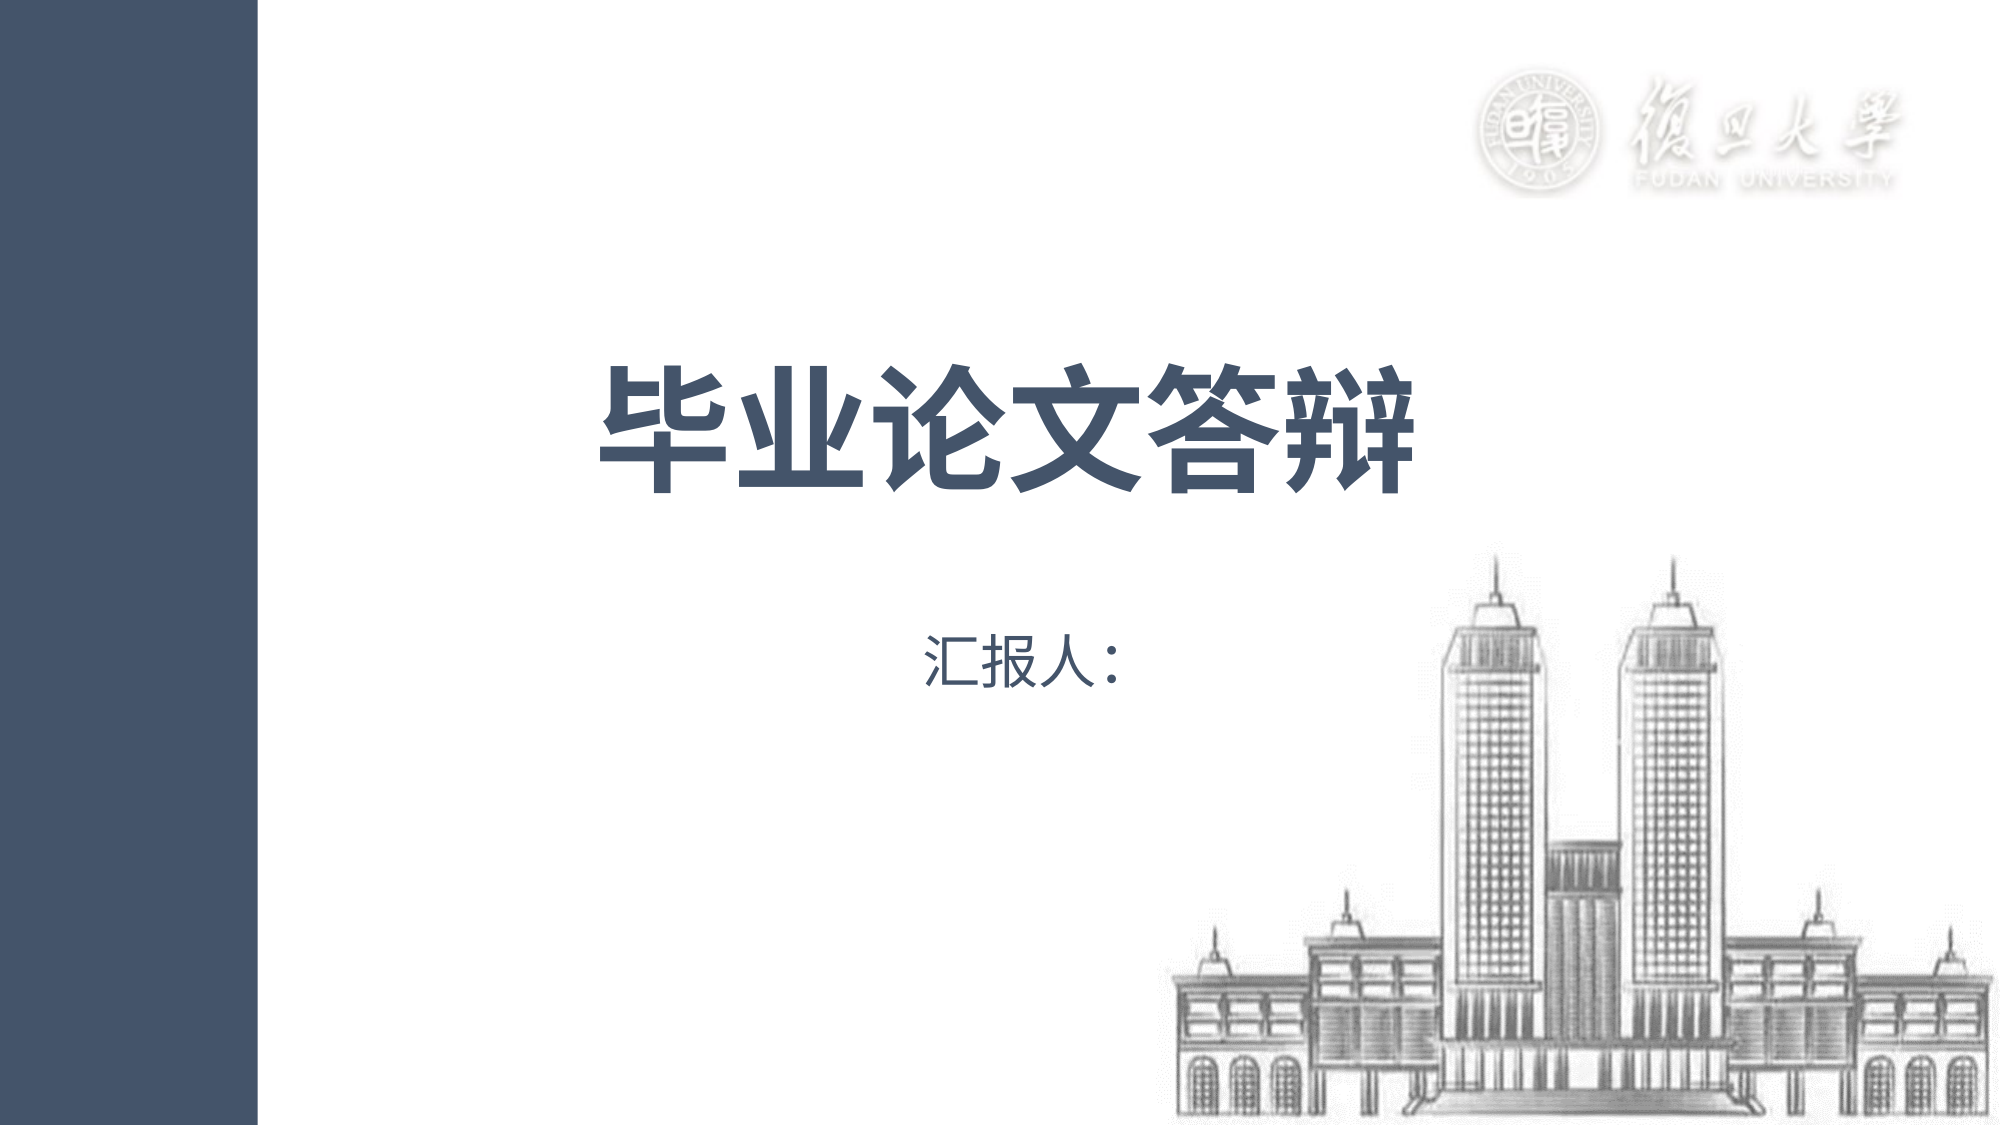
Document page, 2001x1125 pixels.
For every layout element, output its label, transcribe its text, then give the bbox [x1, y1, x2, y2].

picture [1154, 497, 2000, 1125]
text_box 汇报人： [907, 618, 1154, 703]
text_box [0, 0, 259, 1125]
title 毕业论文答辩 [579, 334, 1644, 540]
picture [1448, 56, 1936, 222]
